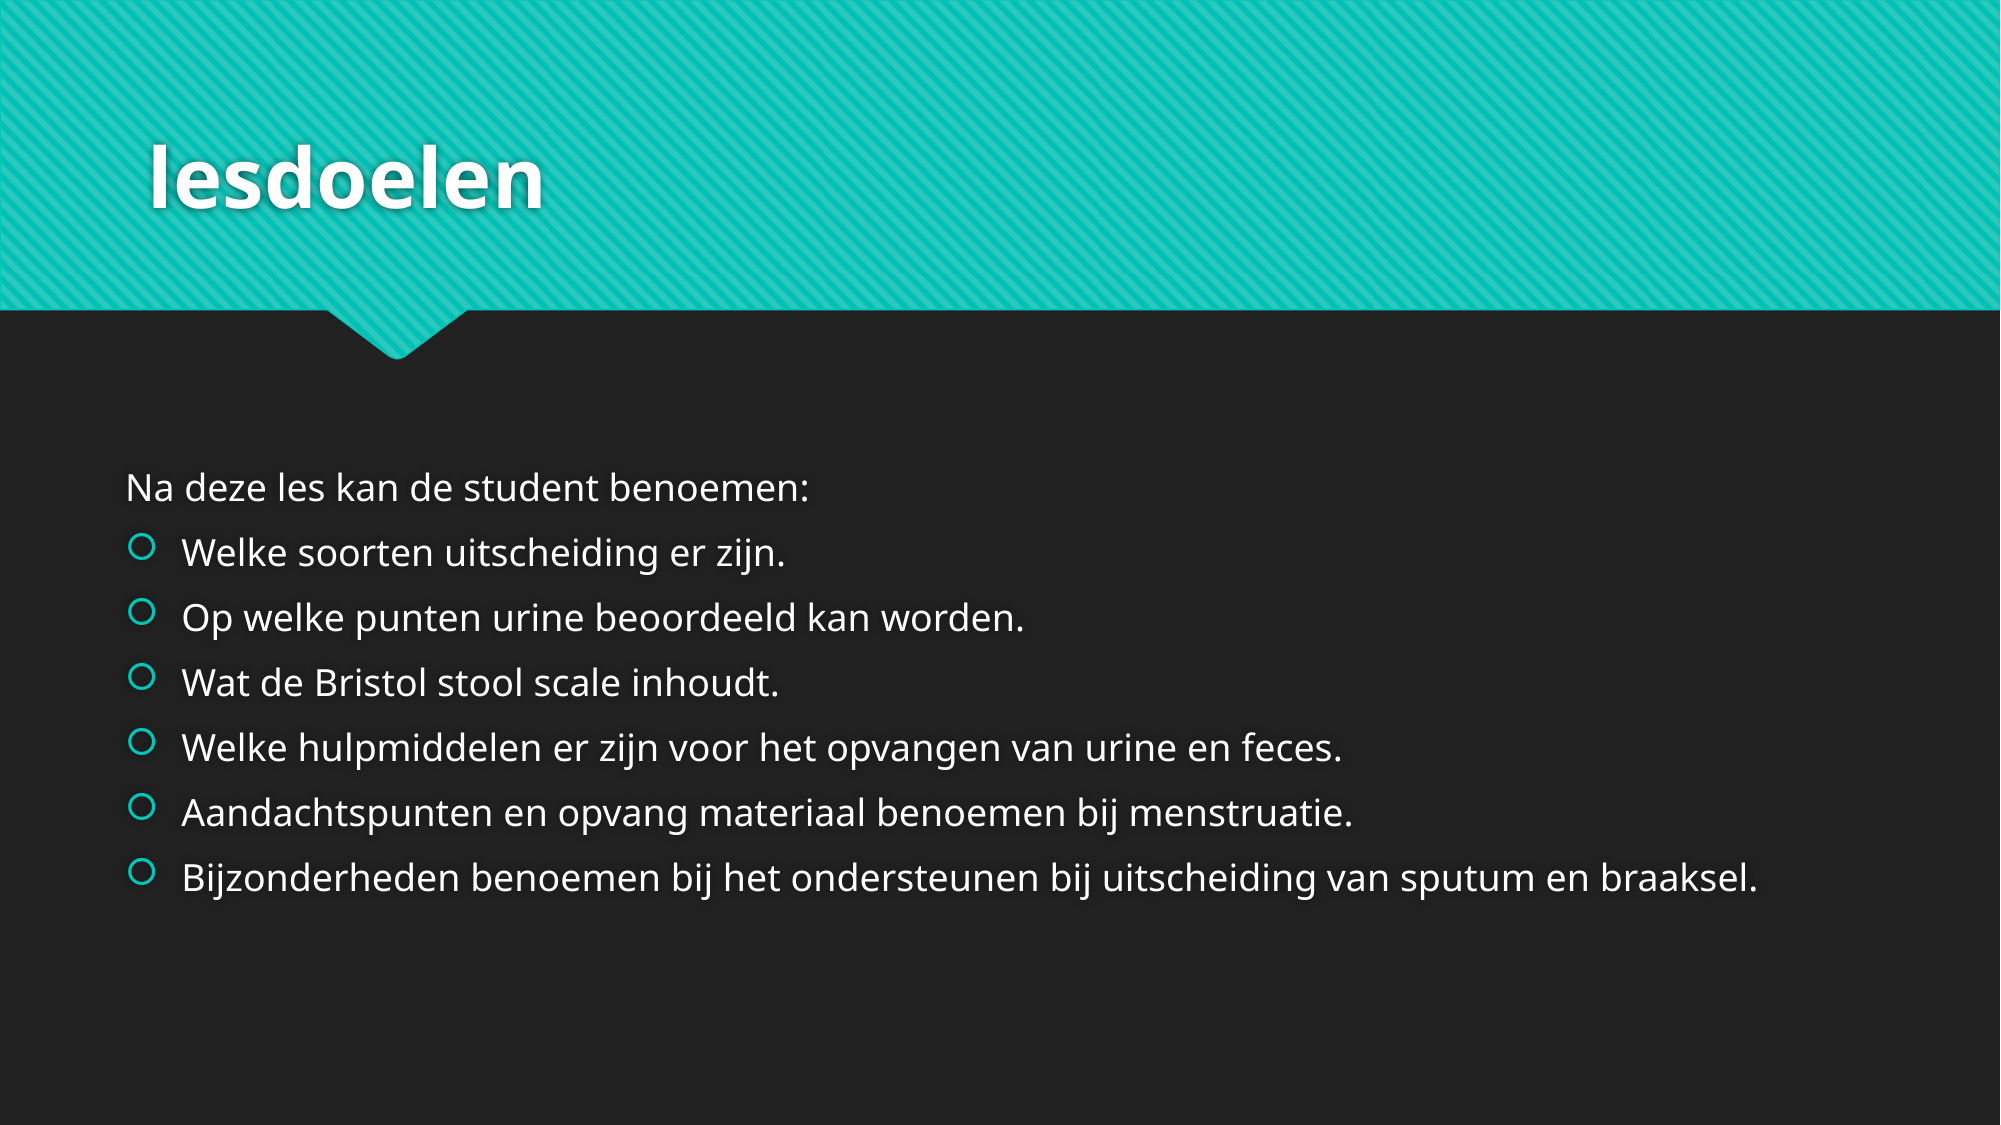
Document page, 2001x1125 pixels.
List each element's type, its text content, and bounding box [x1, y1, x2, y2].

list Na deze les kan de student benoemen: Welke soorten uitscheiding er zijn. Op welke punten urine beoordeeld kan worden. Wat de Bristol stool scale inhoudt. Welke hulpmiddelen er zijn voor het opvangen van urine en feces. Aandachtspunten en opvang materiaal benoemen bij menstruatie. Bijzonderheden benoemen bij het ondersteunen bij uitscheiding van sputum en braaksel. [110, 610, 1842, 1125]
title lesdoelen [132, 73, 1868, 233]
